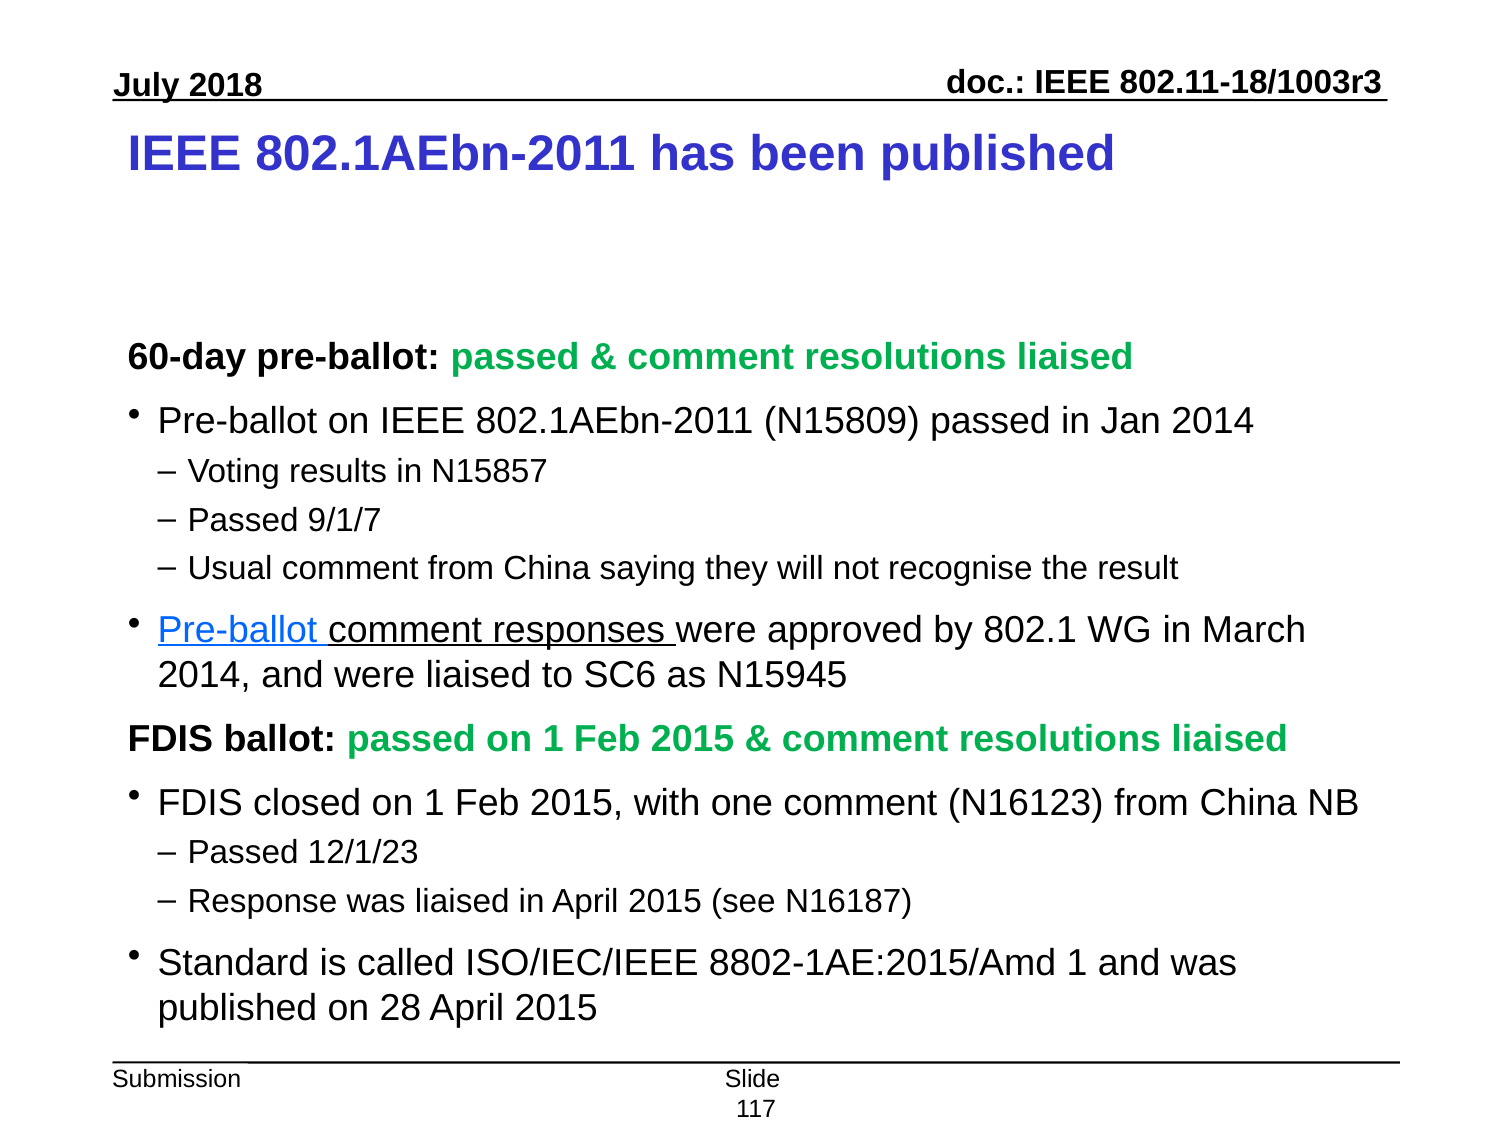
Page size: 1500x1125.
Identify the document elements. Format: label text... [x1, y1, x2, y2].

slide_number Slide 117 [709, 1061, 803, 1093]
title IEEE 802.1AEbn-2011 has been published [112, 112, 1388, 288]
list 60-day pre-ballot: passed & comment resolutions liaised Pre-ballot on IEEE 802.1AEbn-2011 (N15809) passed in Jan 2014 Voting results in N15857 Passed 9/1/7 Usual comment from China saying they will not recognise the result Pre-ballot comment responses were approved by 802.1 WG in March 2014, and were liaised to SC6 as N15945 FDIS ballot: passed on 1 Feb 2015 & comment resolutions liaised FDIS closed on 1 Feb 2015, with one comment (N16123) from China NB Passed 12/1/23 Response was liaised in April 2015 (see N16187) Standard is called ISO/IEC/IEEE 8802-1AE:2015/Amd 1 and was published on 28 April 2015 [112, 324, 1388, 1000]
